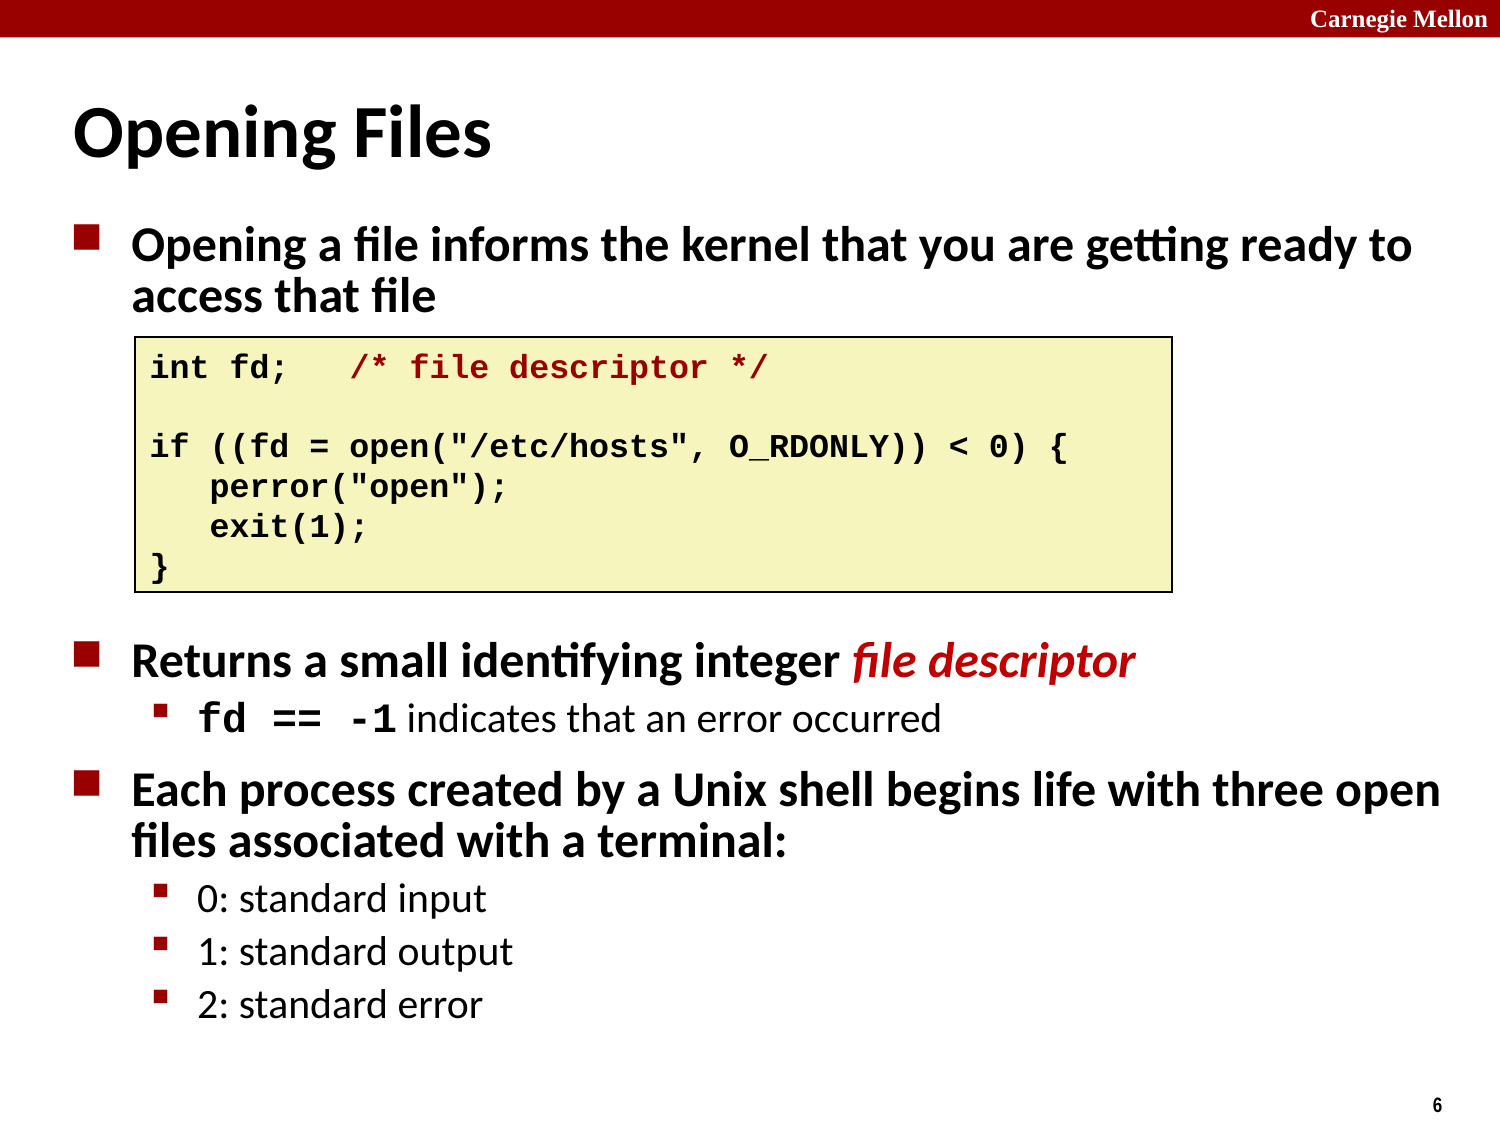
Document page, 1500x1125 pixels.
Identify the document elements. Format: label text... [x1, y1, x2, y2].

text_box int fd; /* file descriptor */ if ((fd = open("/etc/hosts", O_RDONLY)) < 0) { perror("open"); exit(1); } [134, 337, 1173, 592]
title Opening Files [58, 80, 1125, 176]
list Opening a file informs the kernel that you are getting ready to access that file Returns a small identifying integer file descriptor fd == -1 indicates that an error occurred Each process created by a Unix shell begins life with three open files associated with a terminal: 0: standard input 1: standard output 2: standard error [59, 212, 1476, 1076]
